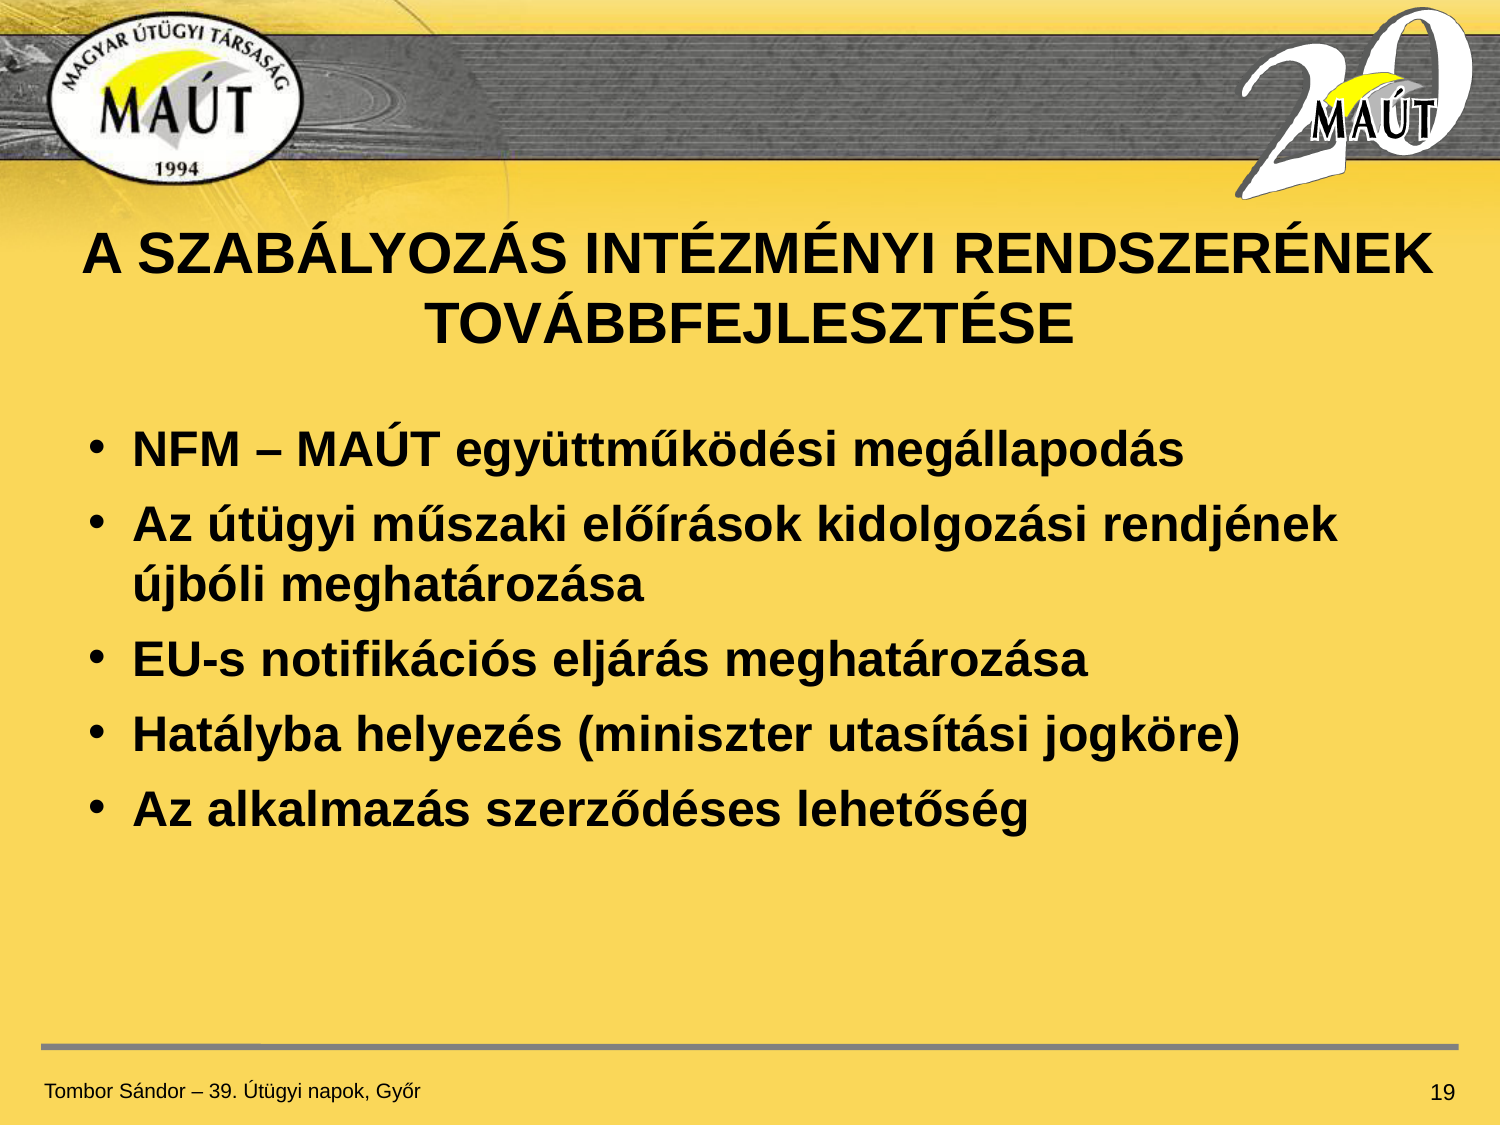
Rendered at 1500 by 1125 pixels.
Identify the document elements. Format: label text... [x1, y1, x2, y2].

picture [0, 0, 1500, 1125]
text_box NFM – MAÚT együttműködési megállapodás Az útügyi műszaki előírások kidolgozási rendjének újbóli meghatározása EU-s notifikációs eljárás meghatározása Hatályba helyezés (miniszter utasítási jogköre) Az alkalmazás szerződéses lehetőség [73, 408, 1426, 1035]
text_box A SZABÁLYOZÁS INTÉZMÉNYI RENDSZERÉNEK TOVÁBBFEJLESZTÉSE [29, 207, 1471, 362]
